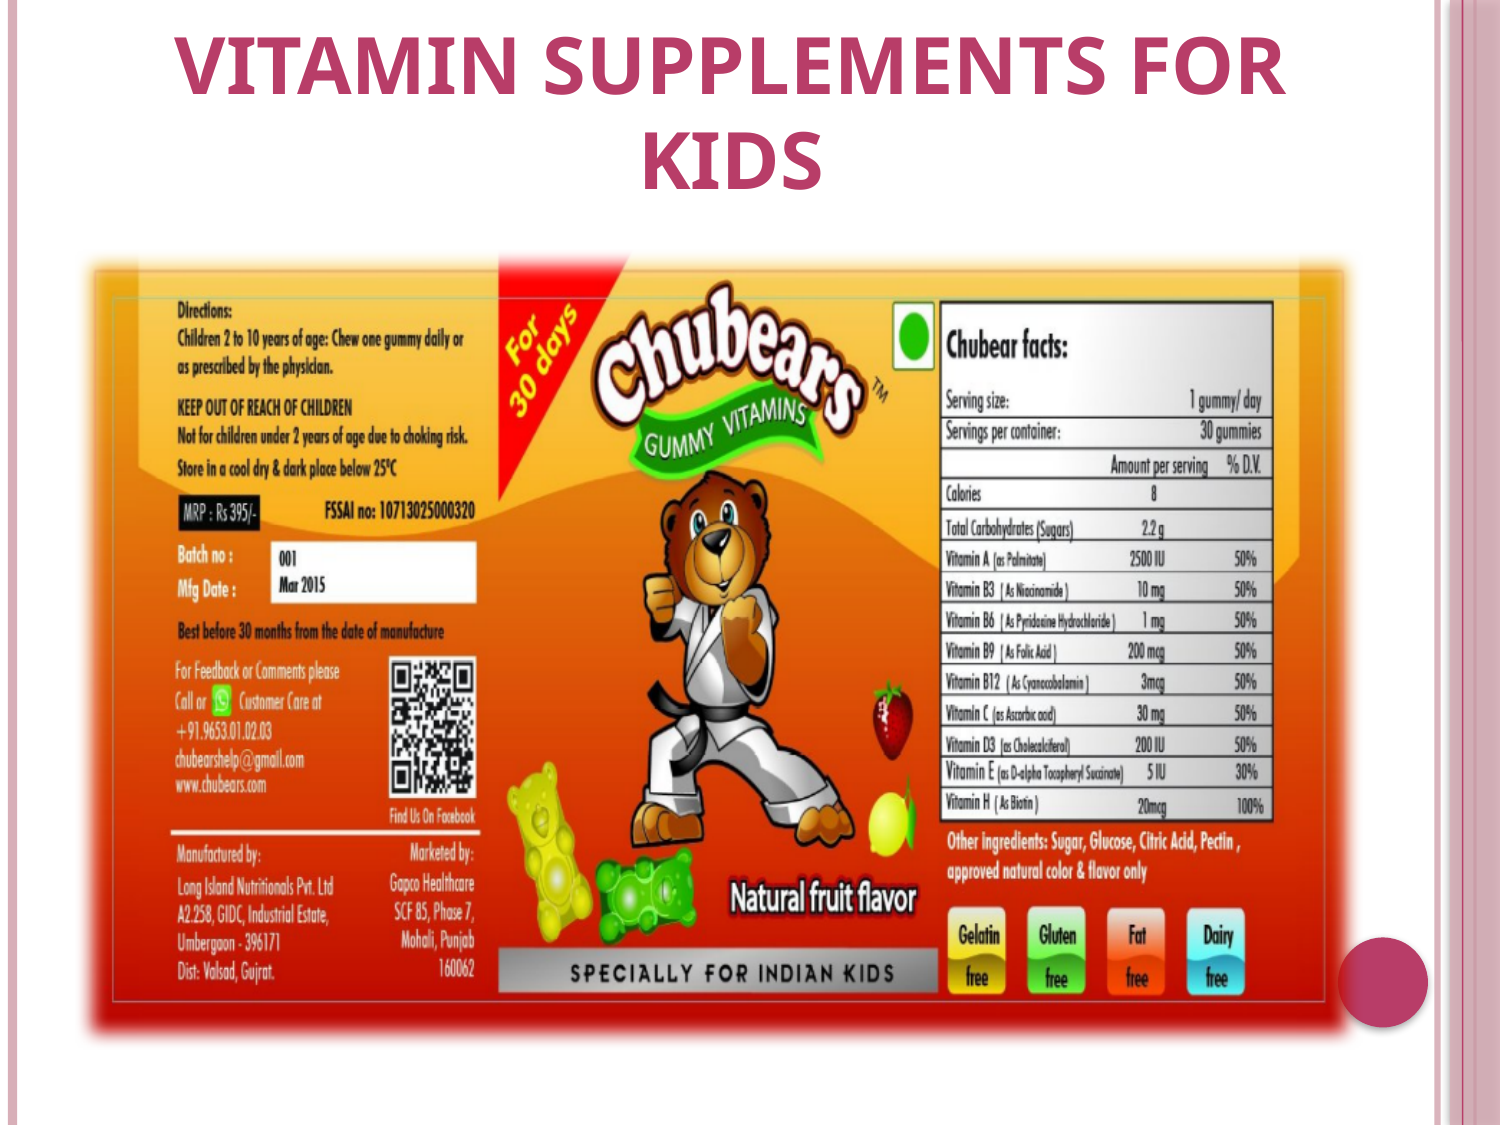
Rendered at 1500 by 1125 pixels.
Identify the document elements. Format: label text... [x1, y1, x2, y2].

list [74, 249, 1363, 1051]
title Vitamin supplements for kids [75, 45, 1388, 288]
